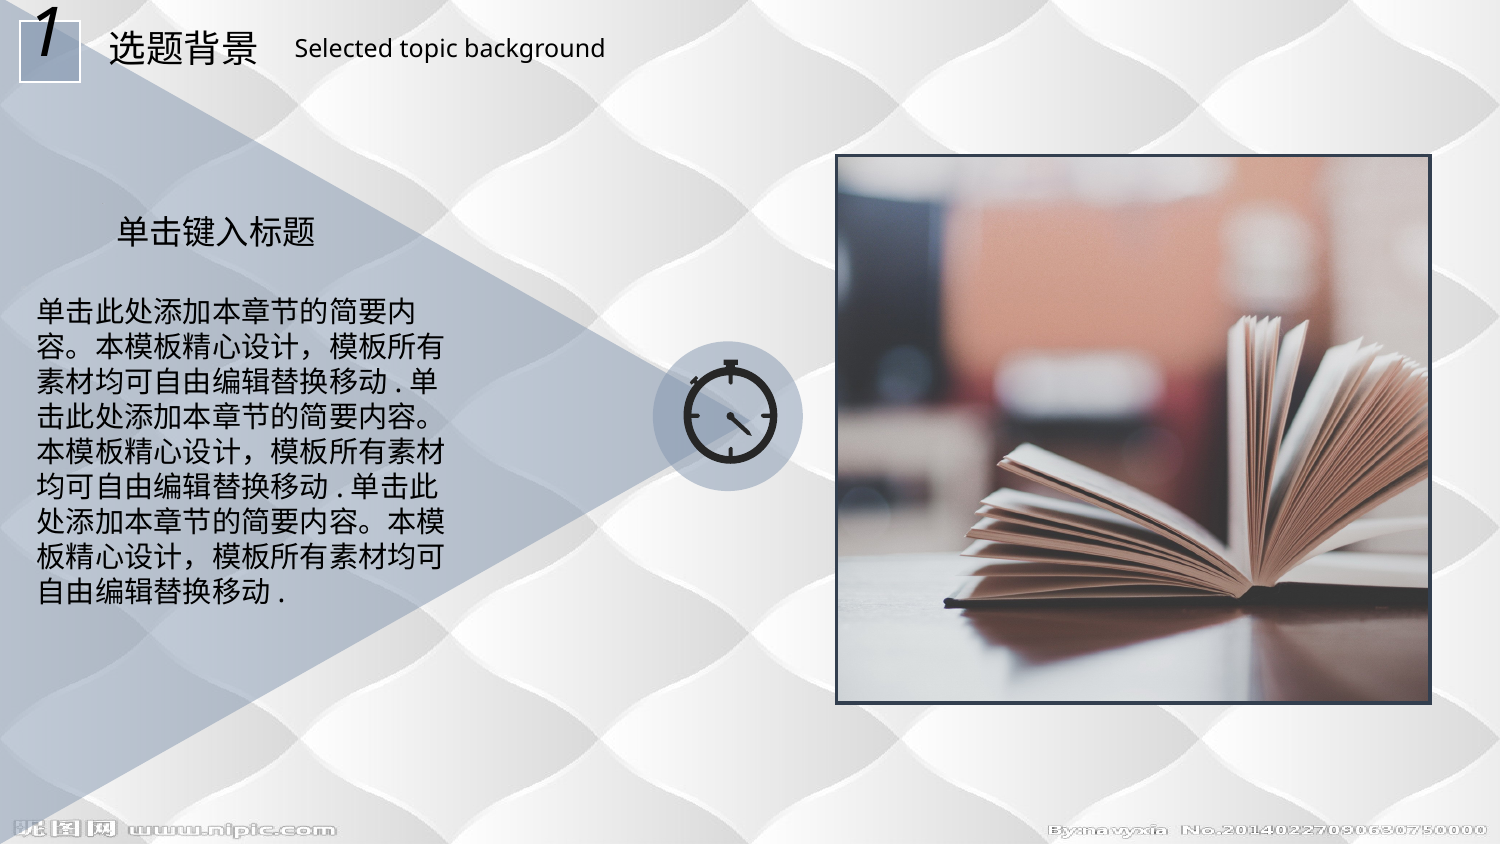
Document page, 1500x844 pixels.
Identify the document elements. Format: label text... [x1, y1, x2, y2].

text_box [683, 359, 778, 464]
text_box Selected topic background [279, 24, 853, 70]
text_box [835, 155, 1431, 704]
text_box 单击此处添加本章节的简要内容。本模板精心设计，模板所有素材均可自由编辑替换移动.单击此处添加本章节的简要内容。本模板精心设计，模板所有素材均可自由编辑替换移动.单击此处添加本章节的简要内容。本模板精心设计，模板所有素材均可自由编辑替换移动. [21, 286, 472, 721]
text_box [19, 78, 81, 83]
text_box 1 [12, 0, 119, 78]
text_box 选题背景 [119, 17, 670, 77]
text_box [651, 340, 804, 493]
text_box [0, 0, 671, 844]
picture [4, 0, 1500, 844]
text_box 单击键入标题 [101, 203, 342, 259]
